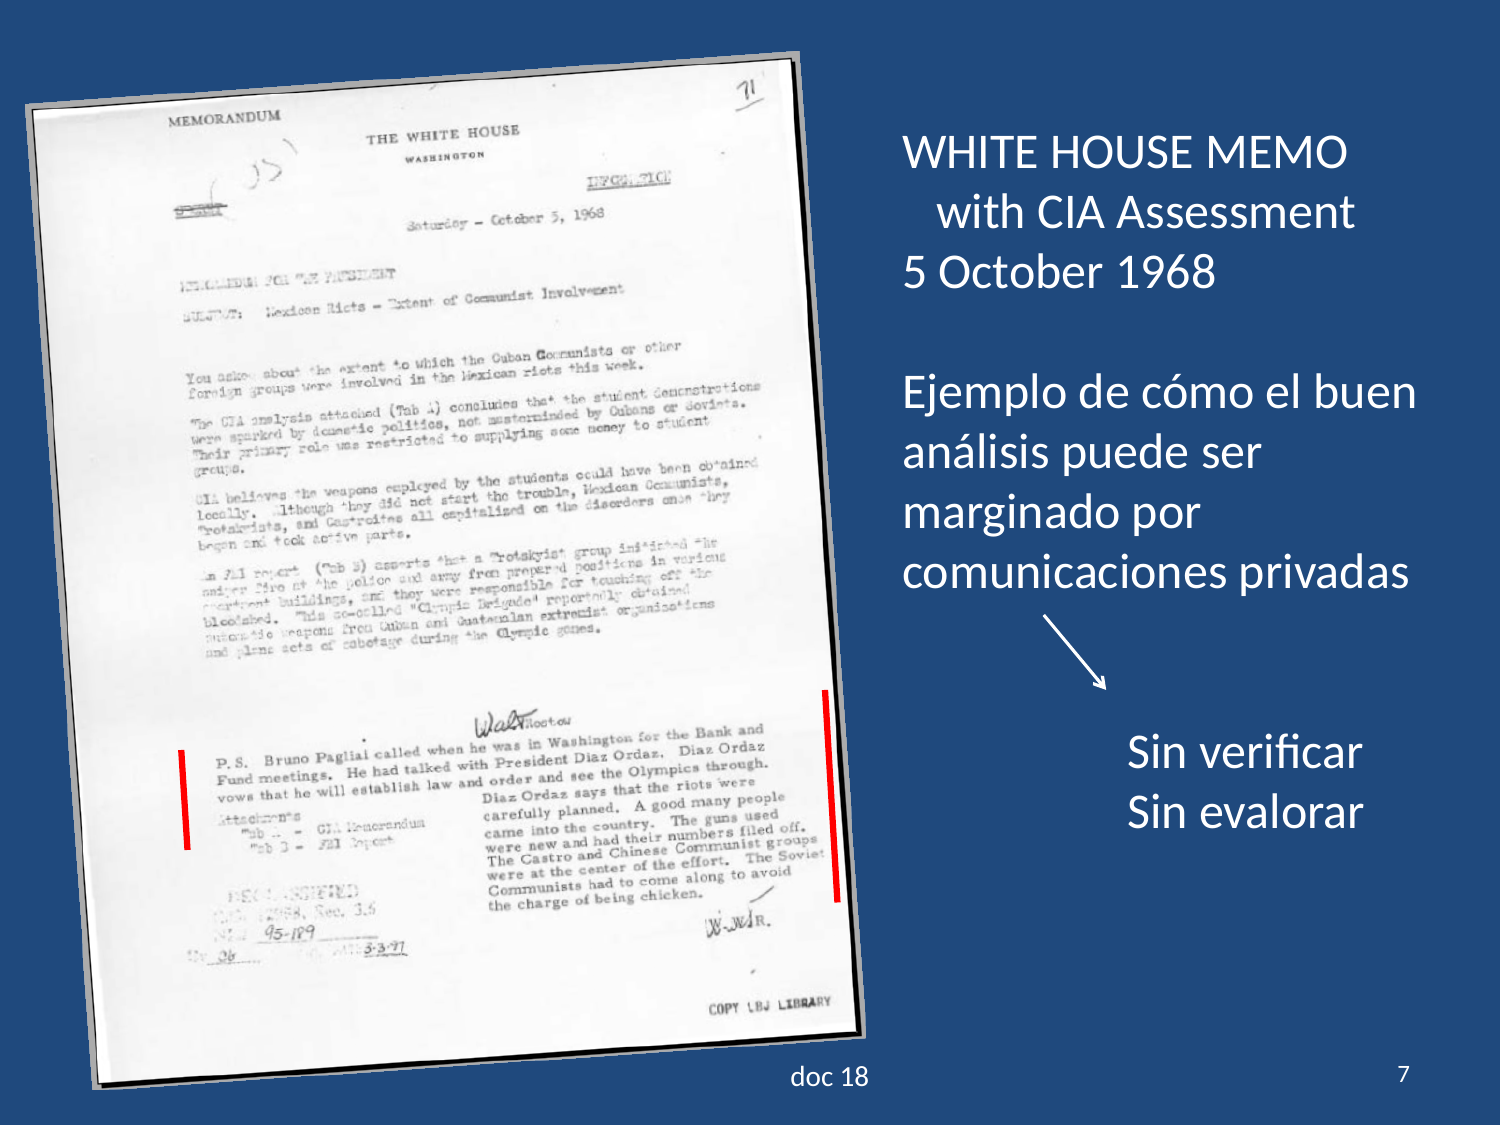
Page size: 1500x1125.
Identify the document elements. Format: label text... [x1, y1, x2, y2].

text_box doc 18 [775, 1049, 891, 1100]
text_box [824, 689, 838, 903]
slide_number 7 [1074, 1042, 1425, 1103]
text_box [180, 749, 188, 851]
picture [56, 75, 834, 1065]
text_box WHITE HOUSE MEMO with CIA Assessment 5 October 1968 Ejemplo de cómo el buen análisis puede ser marginado por comunicaciones privadas Sin verificar Sin evalorar [887, 111, 1438, 846]
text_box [1043, 614, 1107, 691]
